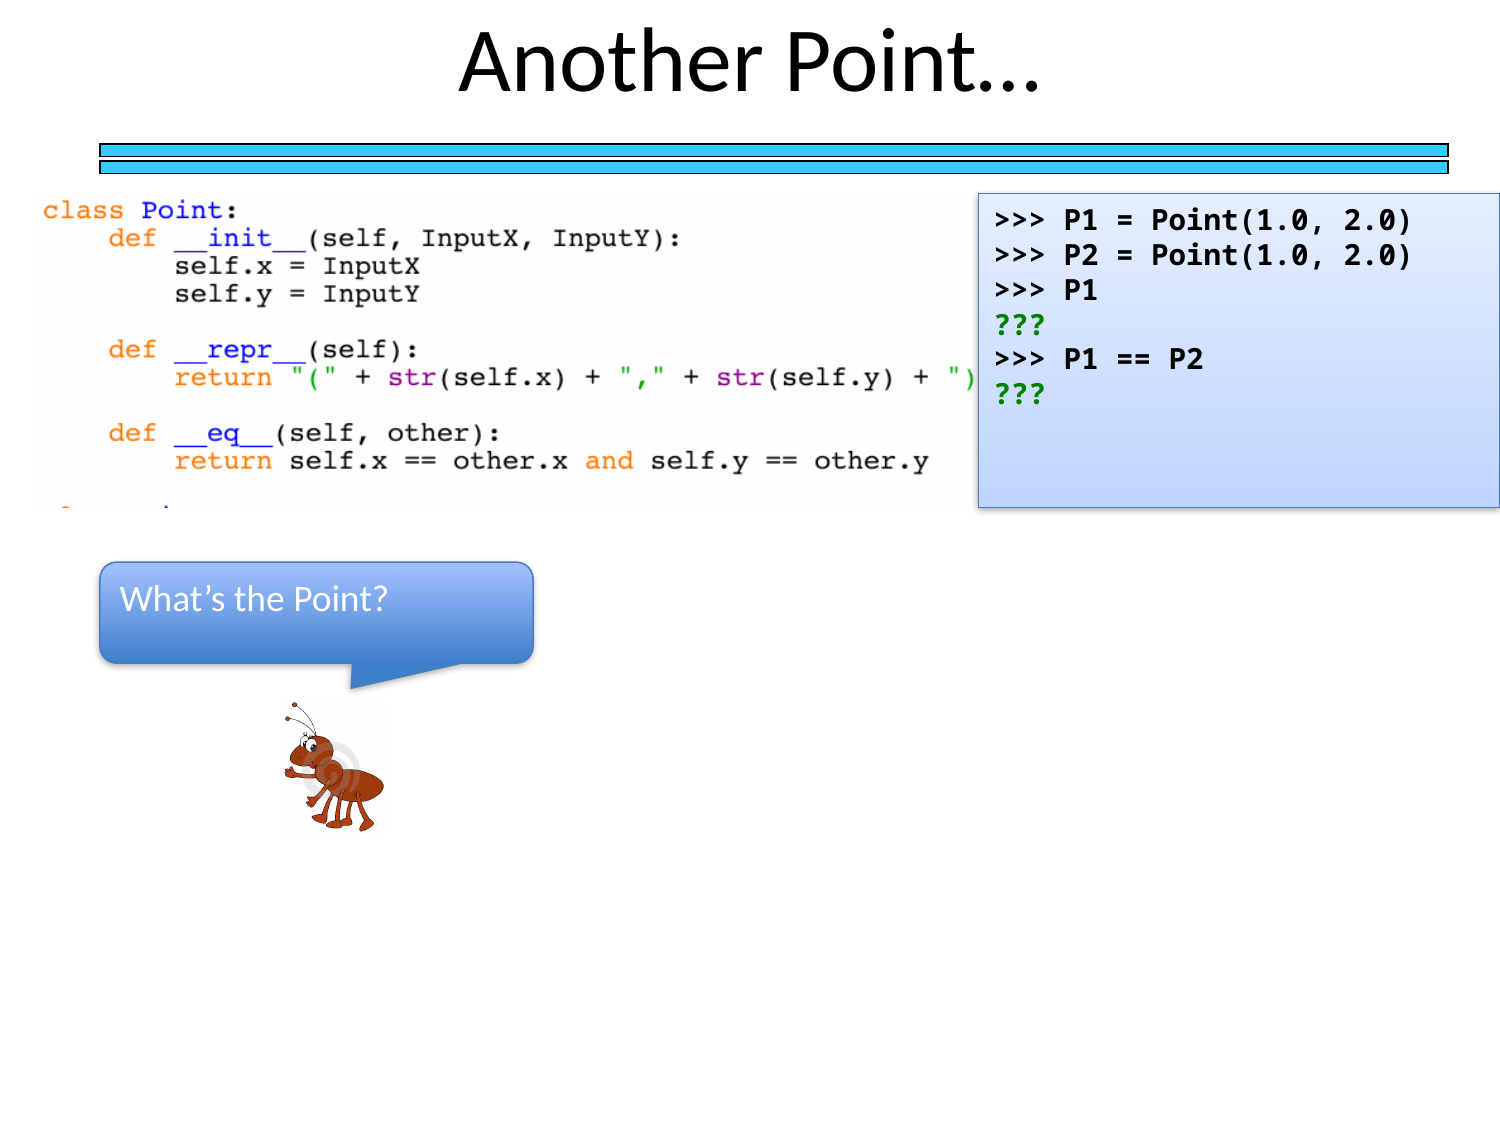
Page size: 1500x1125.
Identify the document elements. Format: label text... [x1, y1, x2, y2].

picture [281, 698, 386, 835]
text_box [99, 143, 1449, 174]
picture [34, 193, 1048, 508]
text_box What’s the Point? [99, 561, 534, 689]
title Another Point… [112, 0, 1388, 142]
text_box >>> P1 = Point(1.0, 2.0) >>> P2 = Point(1.0, 2.0) >>> P1 ??? >>> P1 == P2 ??? [1048, 193, 1500, 508]
